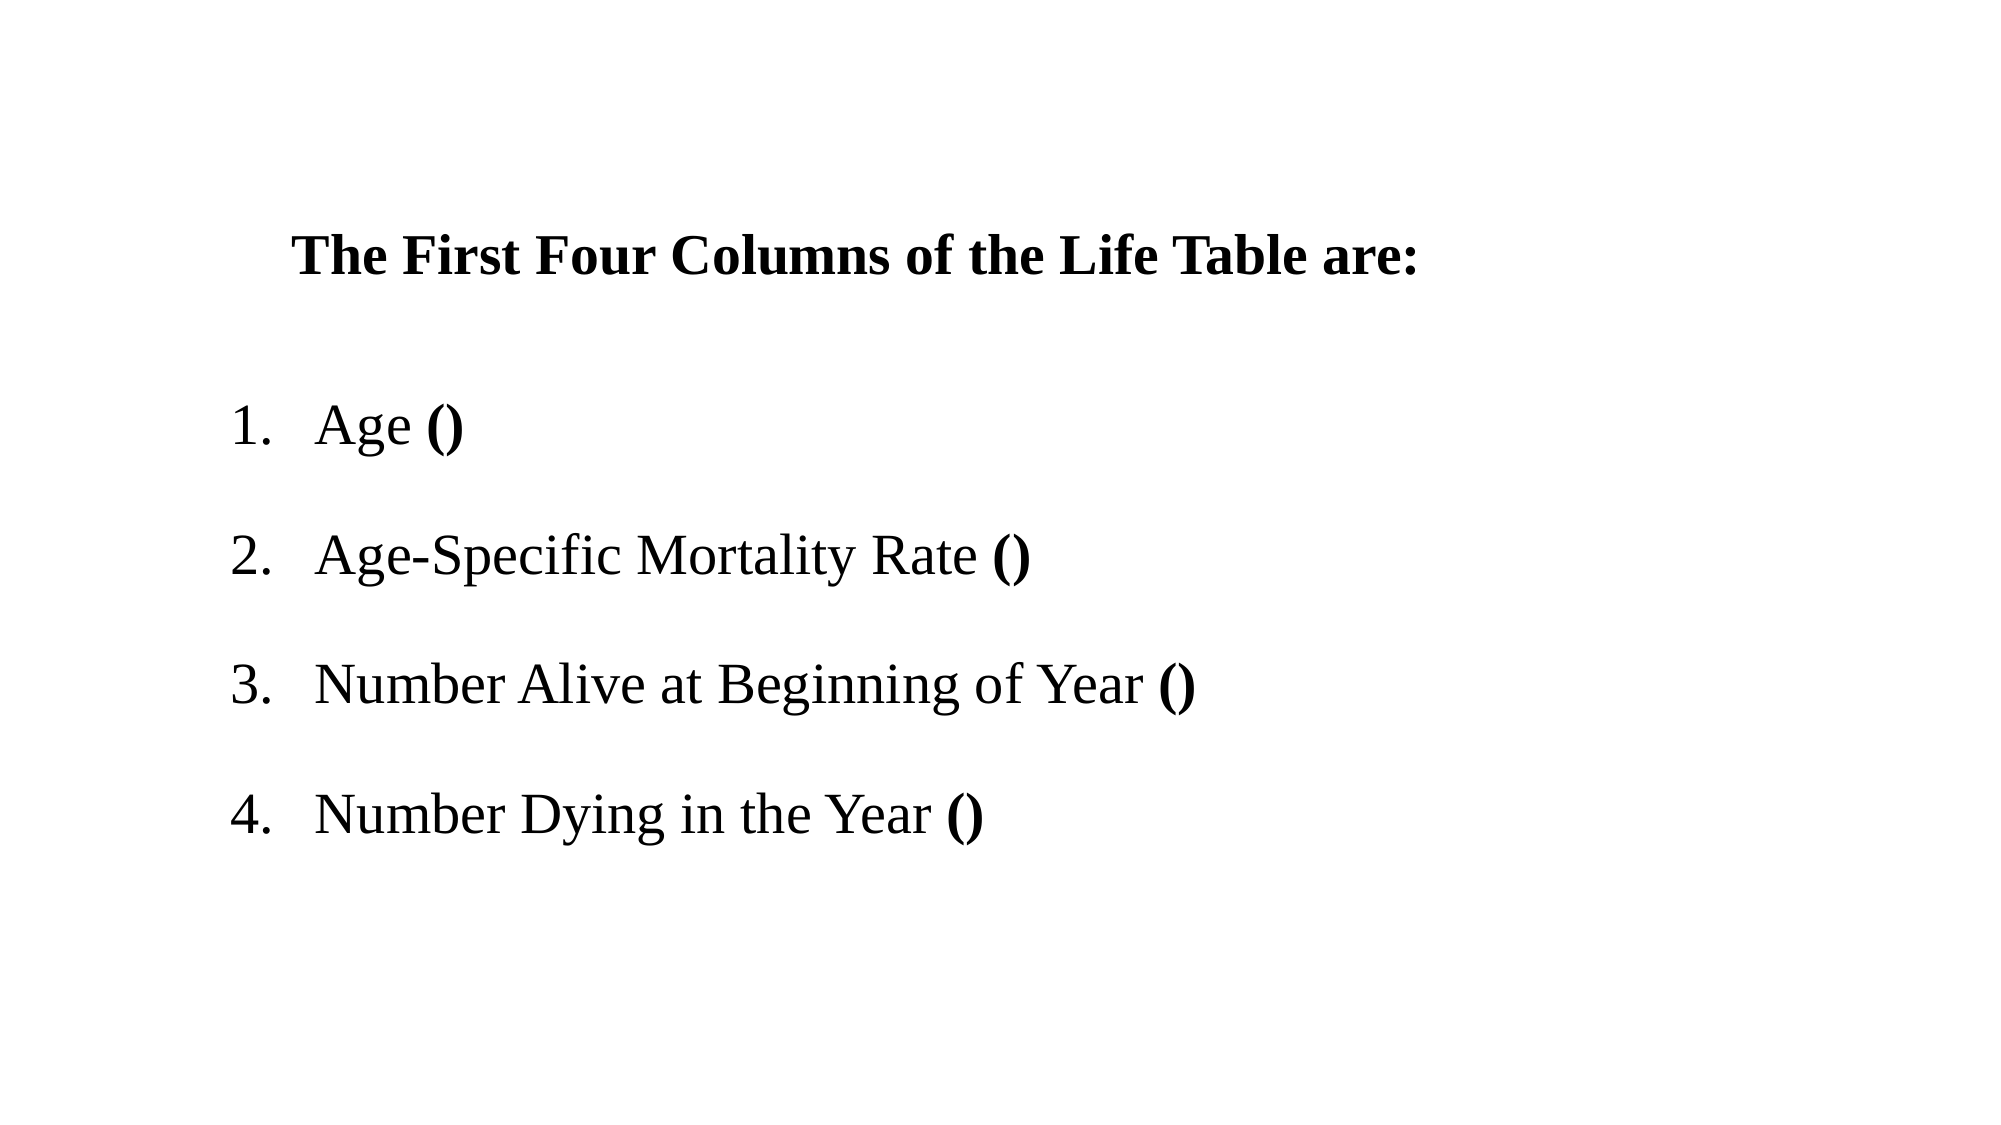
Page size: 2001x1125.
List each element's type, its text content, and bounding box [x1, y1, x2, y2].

title The First Four Columns of the Life Table are: [162, 173, 1553, 296]
